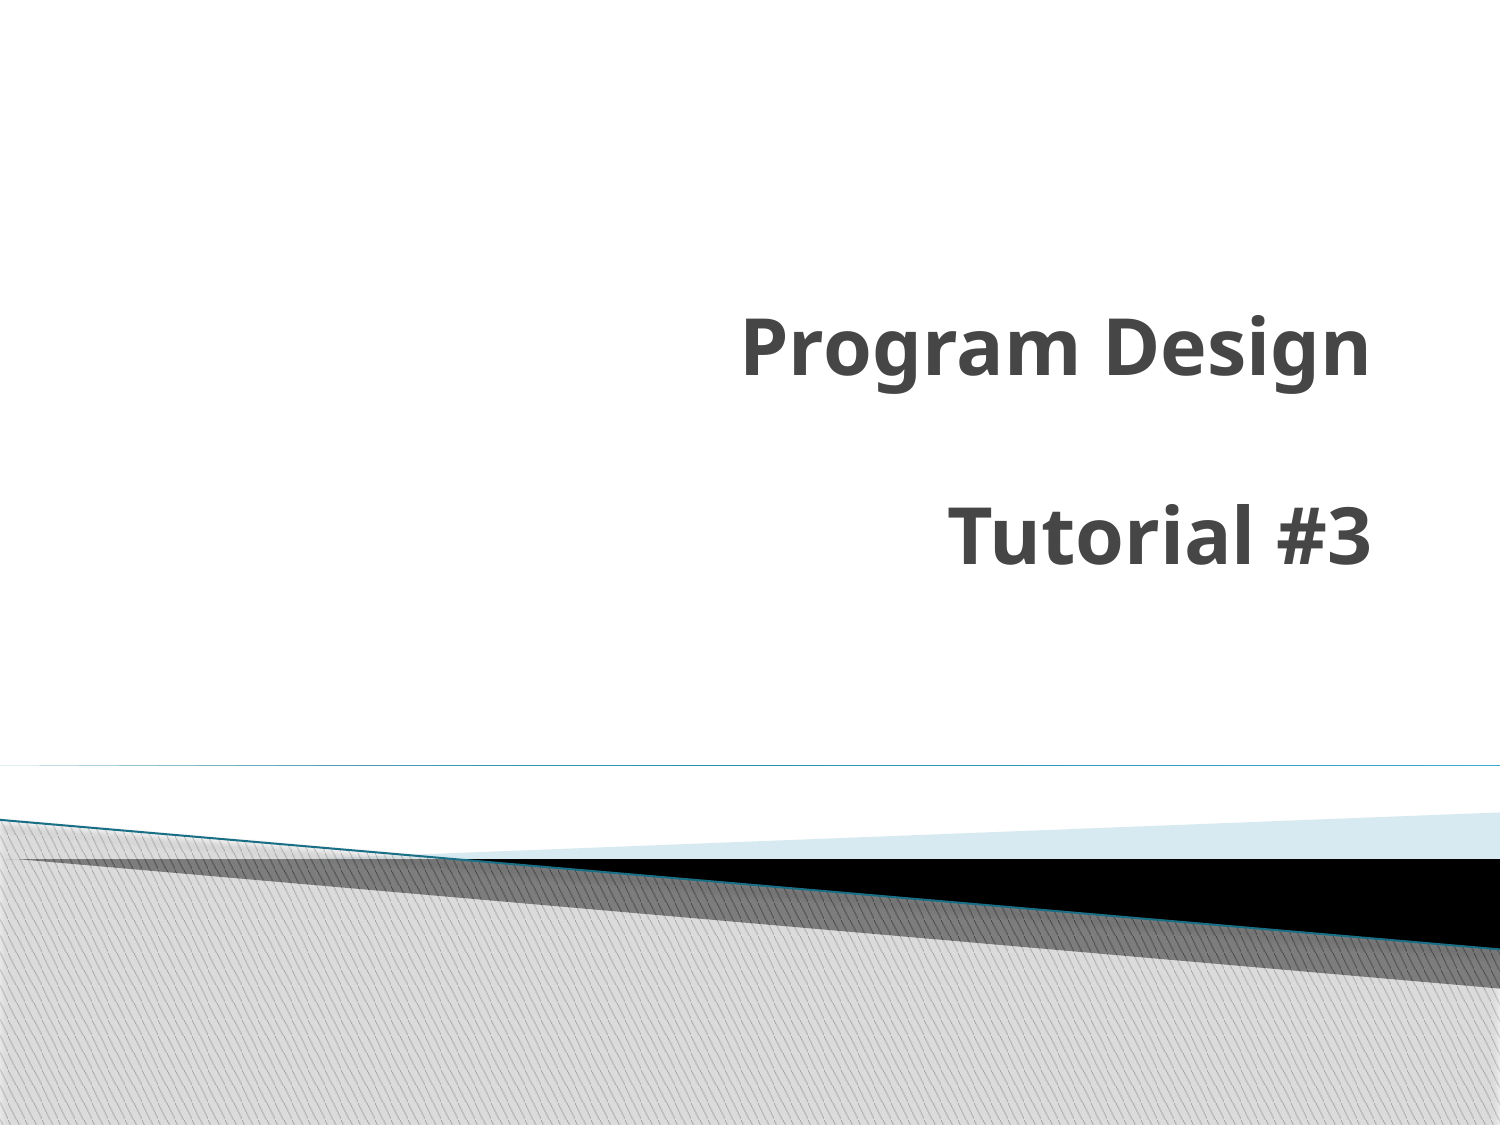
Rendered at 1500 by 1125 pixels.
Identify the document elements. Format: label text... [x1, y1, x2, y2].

title Program Design Tutorial #3 [112, 287, 1388, 588]
picture [5, 859, 1500, 989]
